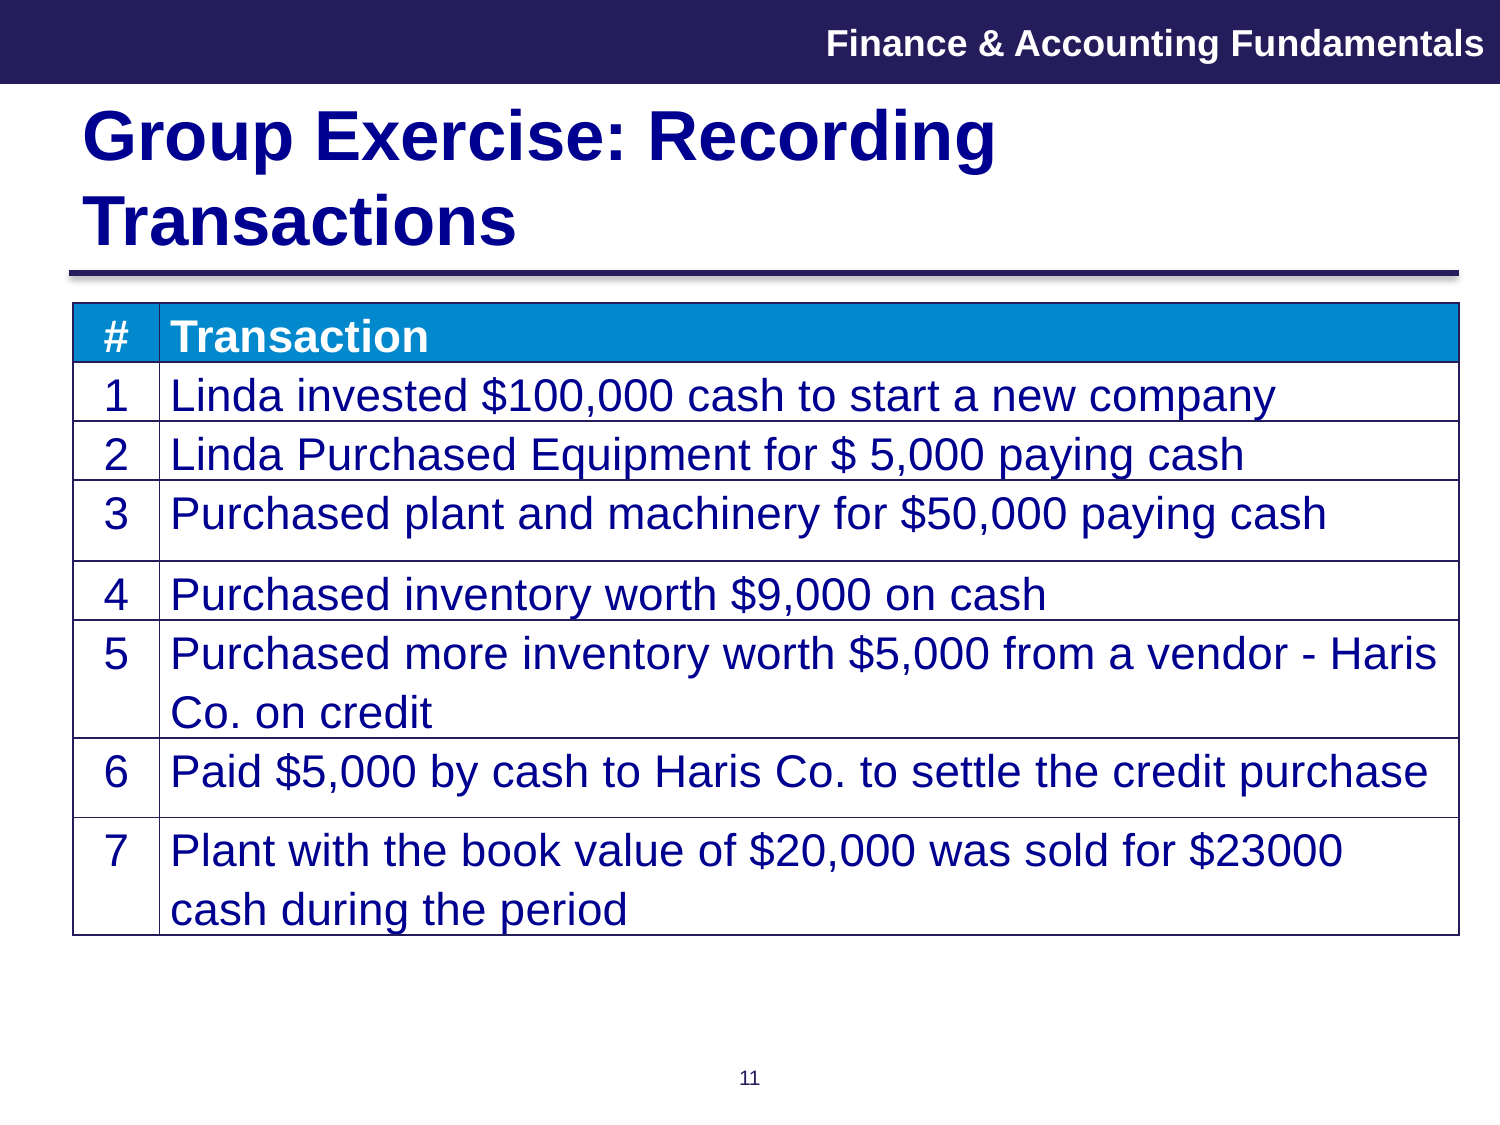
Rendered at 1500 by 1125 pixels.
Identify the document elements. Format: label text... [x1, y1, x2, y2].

table_cell 3 [74, 481, 159, 560]
table_cell 4 [74, 562, 159, 619]
table_header Transaction [160, 304, 1458, 361]
table_cell Purchased inventory worth $9,000 on cash [160, 562, 1458, 619]
table_cell Plant with the book value of $20,000 was sold for $23000 cash during the period [160, 818, 1458, 934]
table_cell Paid $5,000 by cash to Haris Co. to settle the credit purchase [160, 739, 1458, 817]
table_cell 2 [74, 422, 159, 479]
table_cell 1 [74, 363, 159, 420]
table_cell Linda invested $100,000 cash to start a new company [160, 363, 1458, 420]
table_cell 5 [74, 621, 159, 737]
table_cell Linda Purchased Equipment for $ 5,000 paying cash [160, 422, 1458, 479]
table_cell Purchased plant and machinery for $50,000 paying cash [160, 481, 1458, 560]
table_cell Purchased more inventory worth $5,000 from a vendor - Haris Co. on credit [160, 621, 1458, 737]
table_cell 7 [74, 818, 159, 934]
table_header # [74, 304, 159, 361]
table_cell 6 [74, 739, 159, 817]
slide_number 11 [714, 1057, 786, 1118]
title Group Exercise: Recording Transactions [67, 91, 1453, 268]
